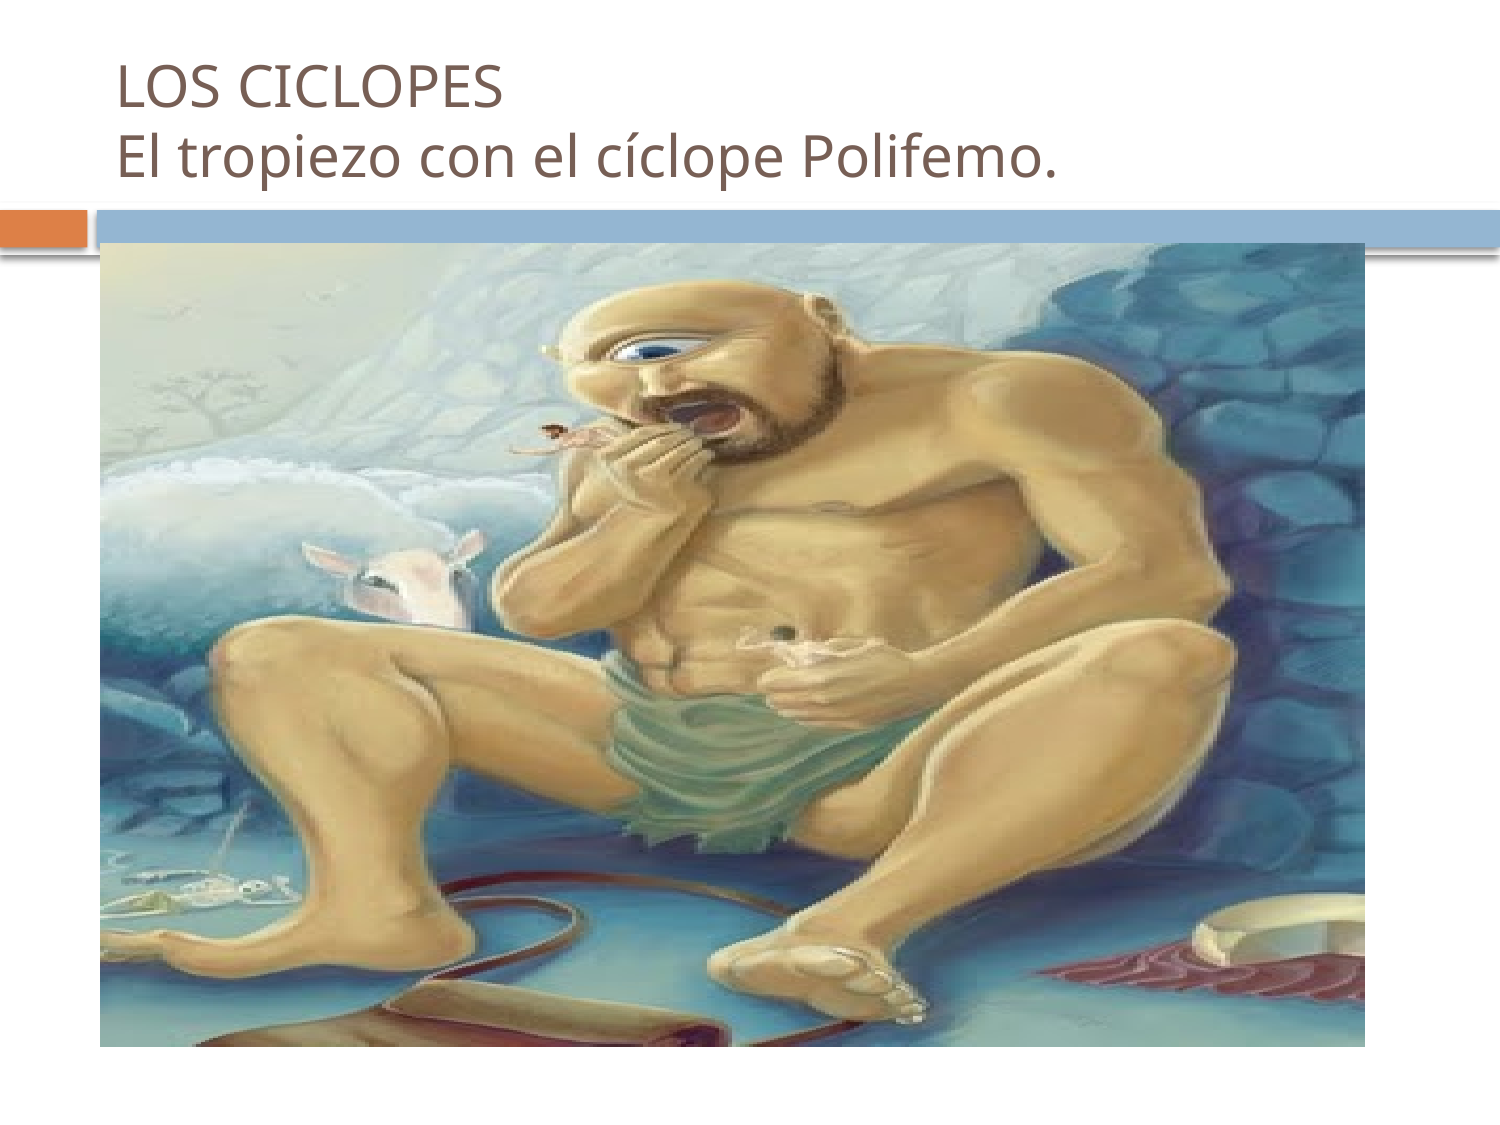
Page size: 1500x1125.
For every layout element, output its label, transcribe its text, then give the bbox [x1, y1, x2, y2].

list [99, 243, 1365, 1048]
title LOS CICLOPES El tropiezo con el cíclope Polifemo. [100, 37, 1438, 200]
